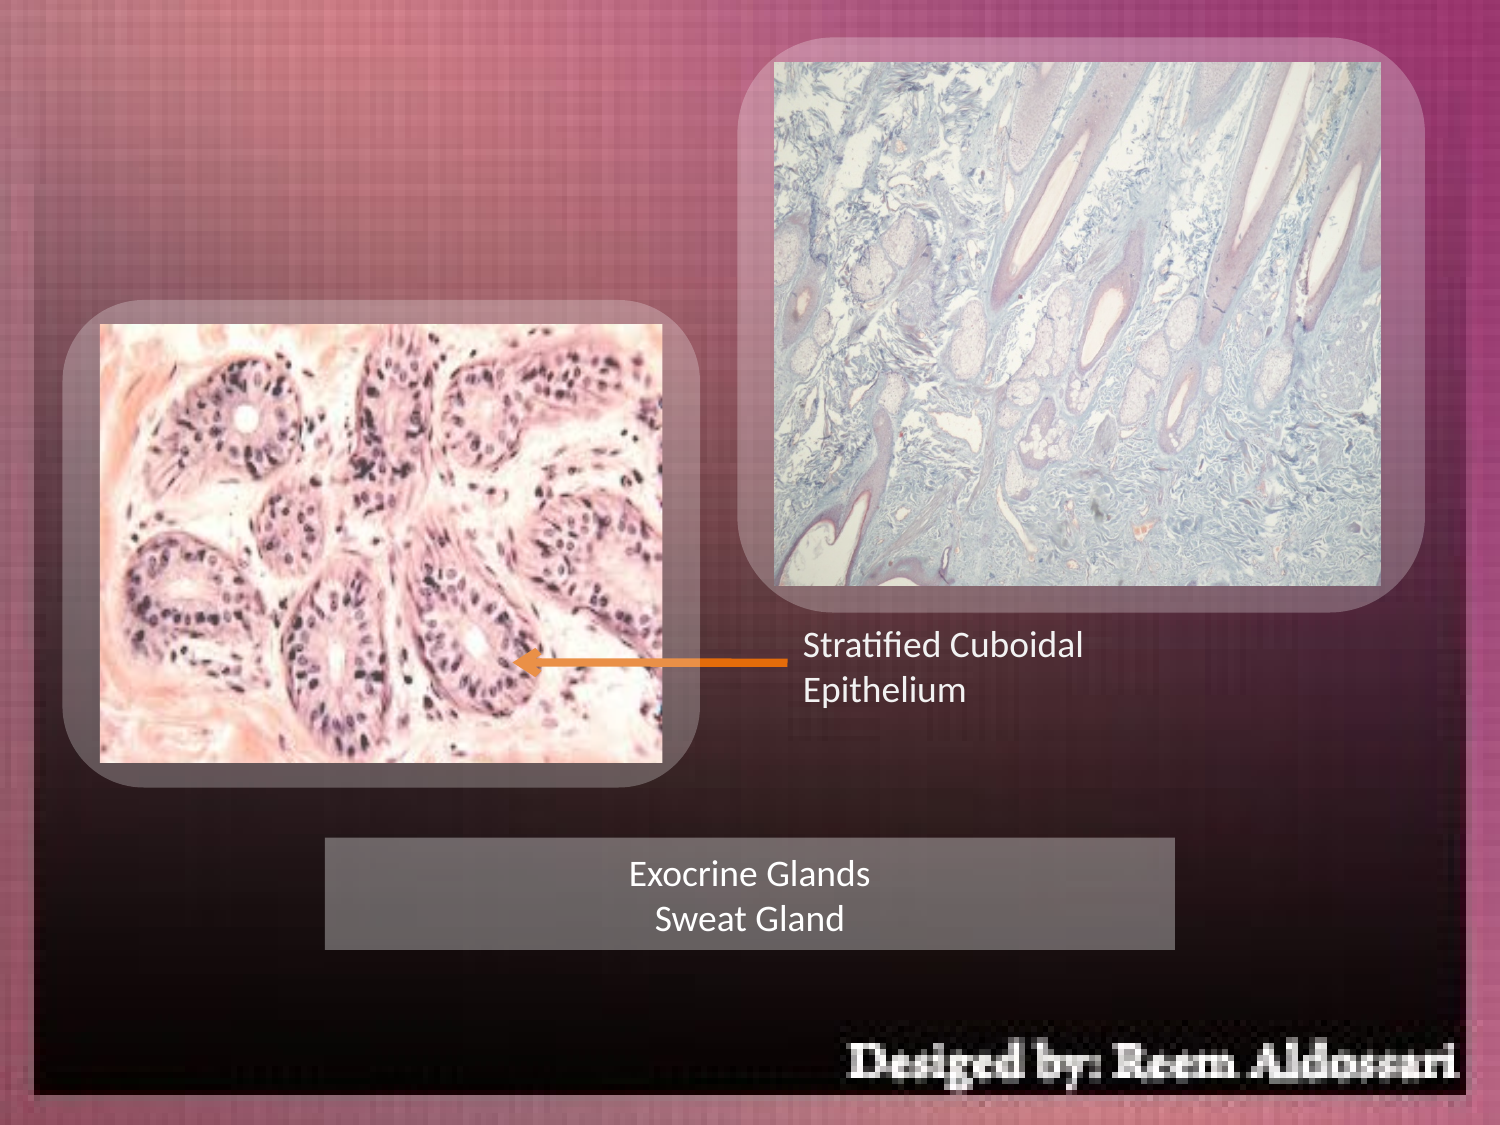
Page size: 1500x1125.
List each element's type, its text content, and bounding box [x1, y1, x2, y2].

picture [0, 0, 1500, 1125]
text_box Stratified Cuboidal Epithelium [788, 612, 1108, 718]
text_box [735, 35, 1428, 615]
text_box Exocrine Glands Sweat Gland [323, 835, 1177, 952]
text_box [60, 297, 703, 790]
